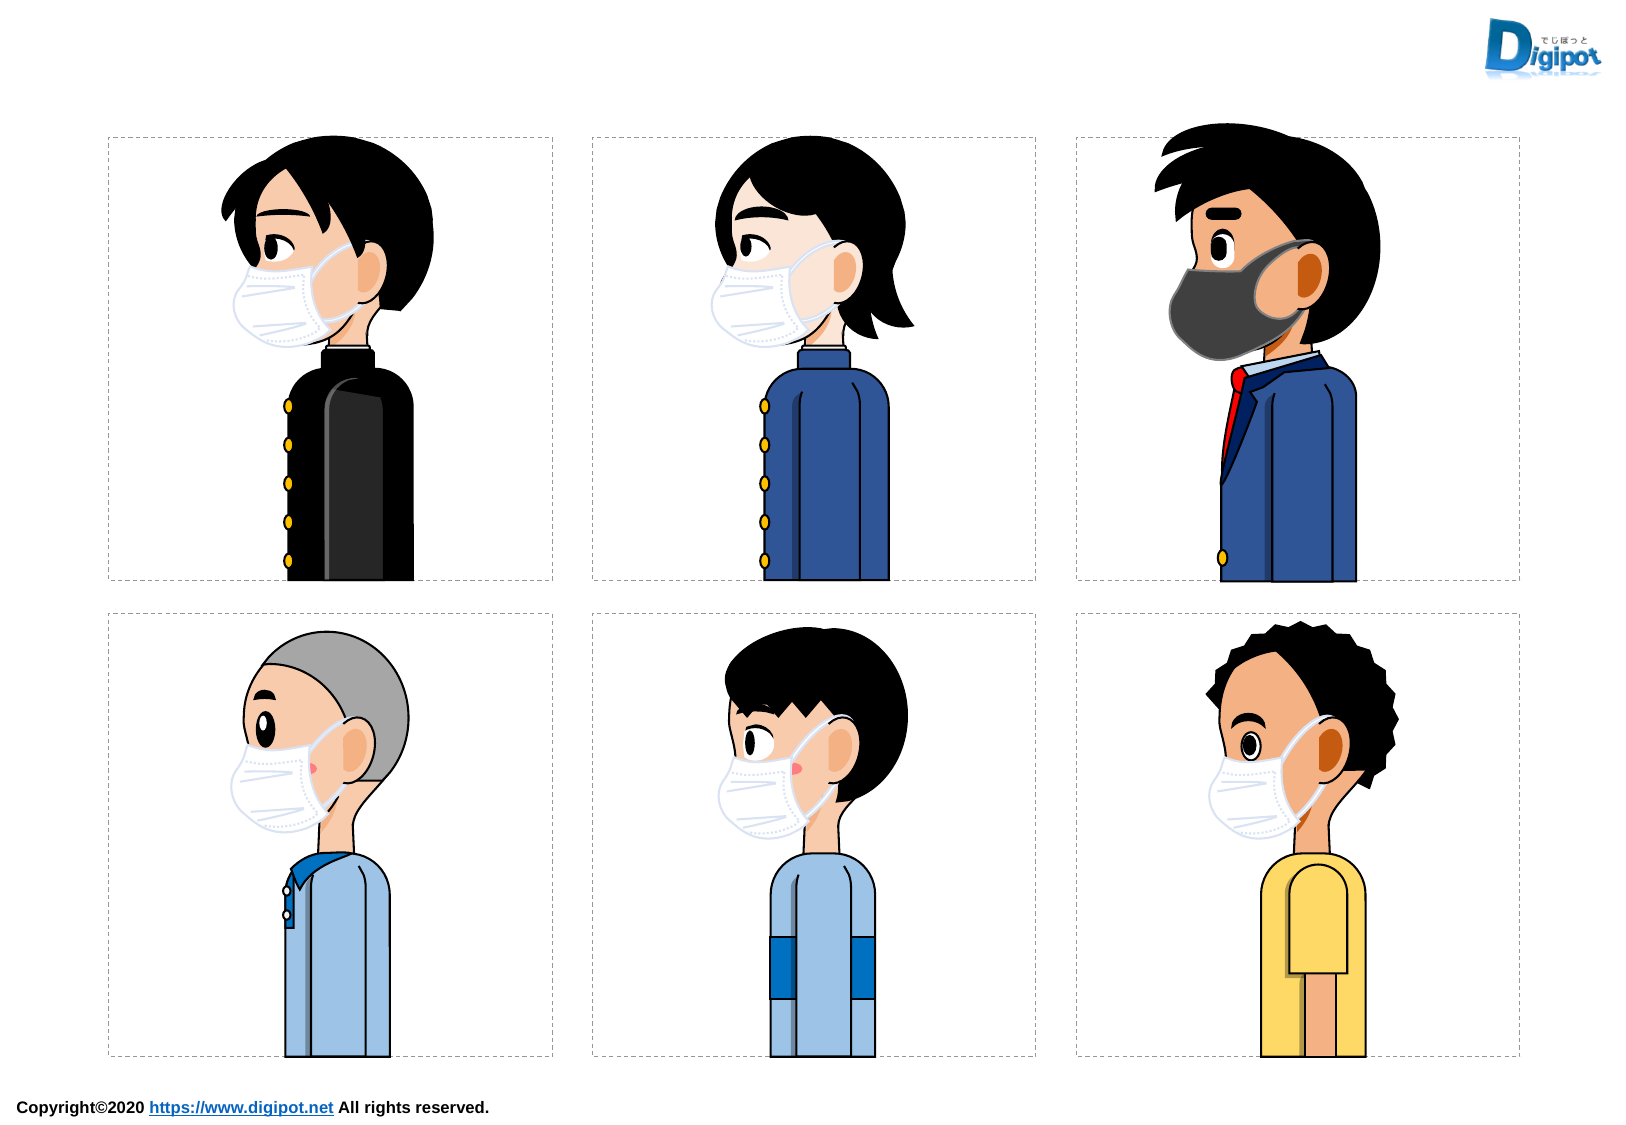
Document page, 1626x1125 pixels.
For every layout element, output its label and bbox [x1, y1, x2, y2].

text_box [206, 125, 432, 581]
text_box [231, 631, 409, 1057]
text_box [711, 126, 905, 581]
text_box [1209, 626, 1414, 1058]
text_box [718, 628, 908, 1057]
text_box [1153, 125, 1380, 582]
picture [1485, 18, 1602, 82]
